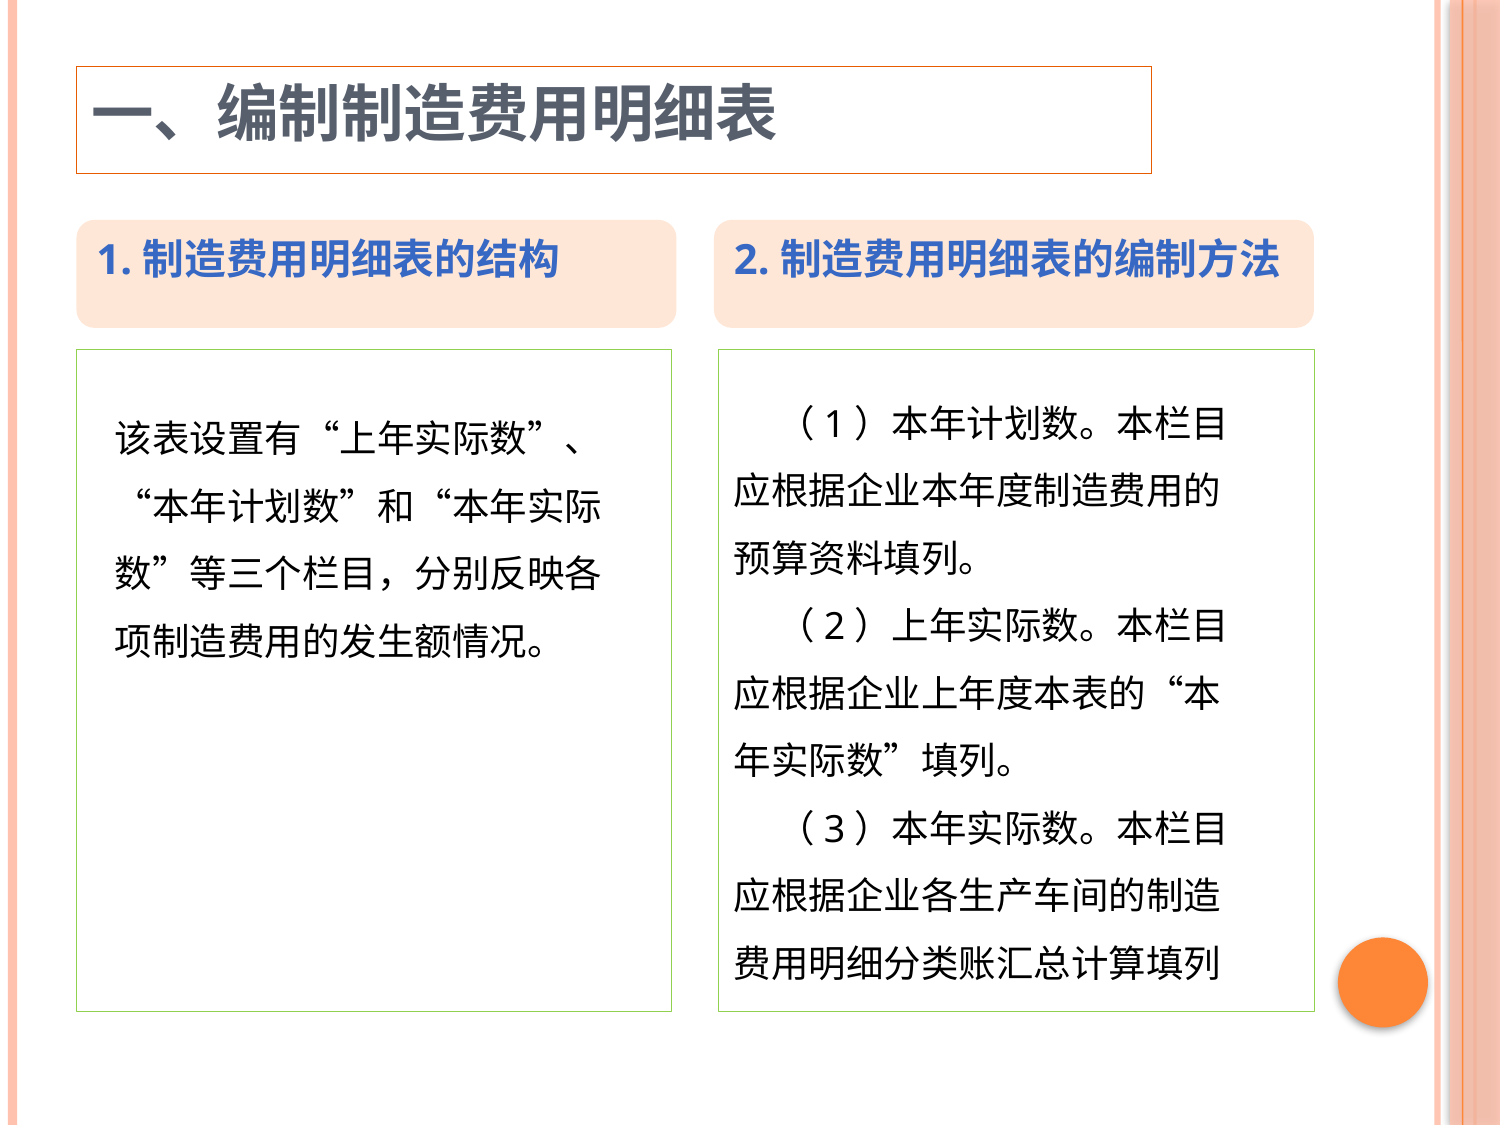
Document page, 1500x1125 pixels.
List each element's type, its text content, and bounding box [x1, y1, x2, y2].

text_box [718, 349, 1315, 1012]
text_box [76, 349, 672, 1012]
text_box 1.制造费用明细表的结构 [76, 219, 677, 328]
text_box 该表设置有“上年实际数”、“本年计划数”和“本年实际数”等三个栏目，分别反映各项制造费用的发生额情况。 [100, 385, 632, 670]
text_box 2.制造费用明细表的编制方法 [713, 219, 1314, 328]
text_box （1）本年计划数。本栏目应根据企业本年度制造费用的预算资料填列。 （2）上年实际数。本栏目应根据企业上年度本表的“本年实际数”填列。 （3）本年实际数。本栏目应根据企业各生产车间的制造费用明细分类账汇总计算填列 [718, 370, 1244, 1060]
text_box 一、编制制造费用明细表 [76, 66, 1152, 174]
